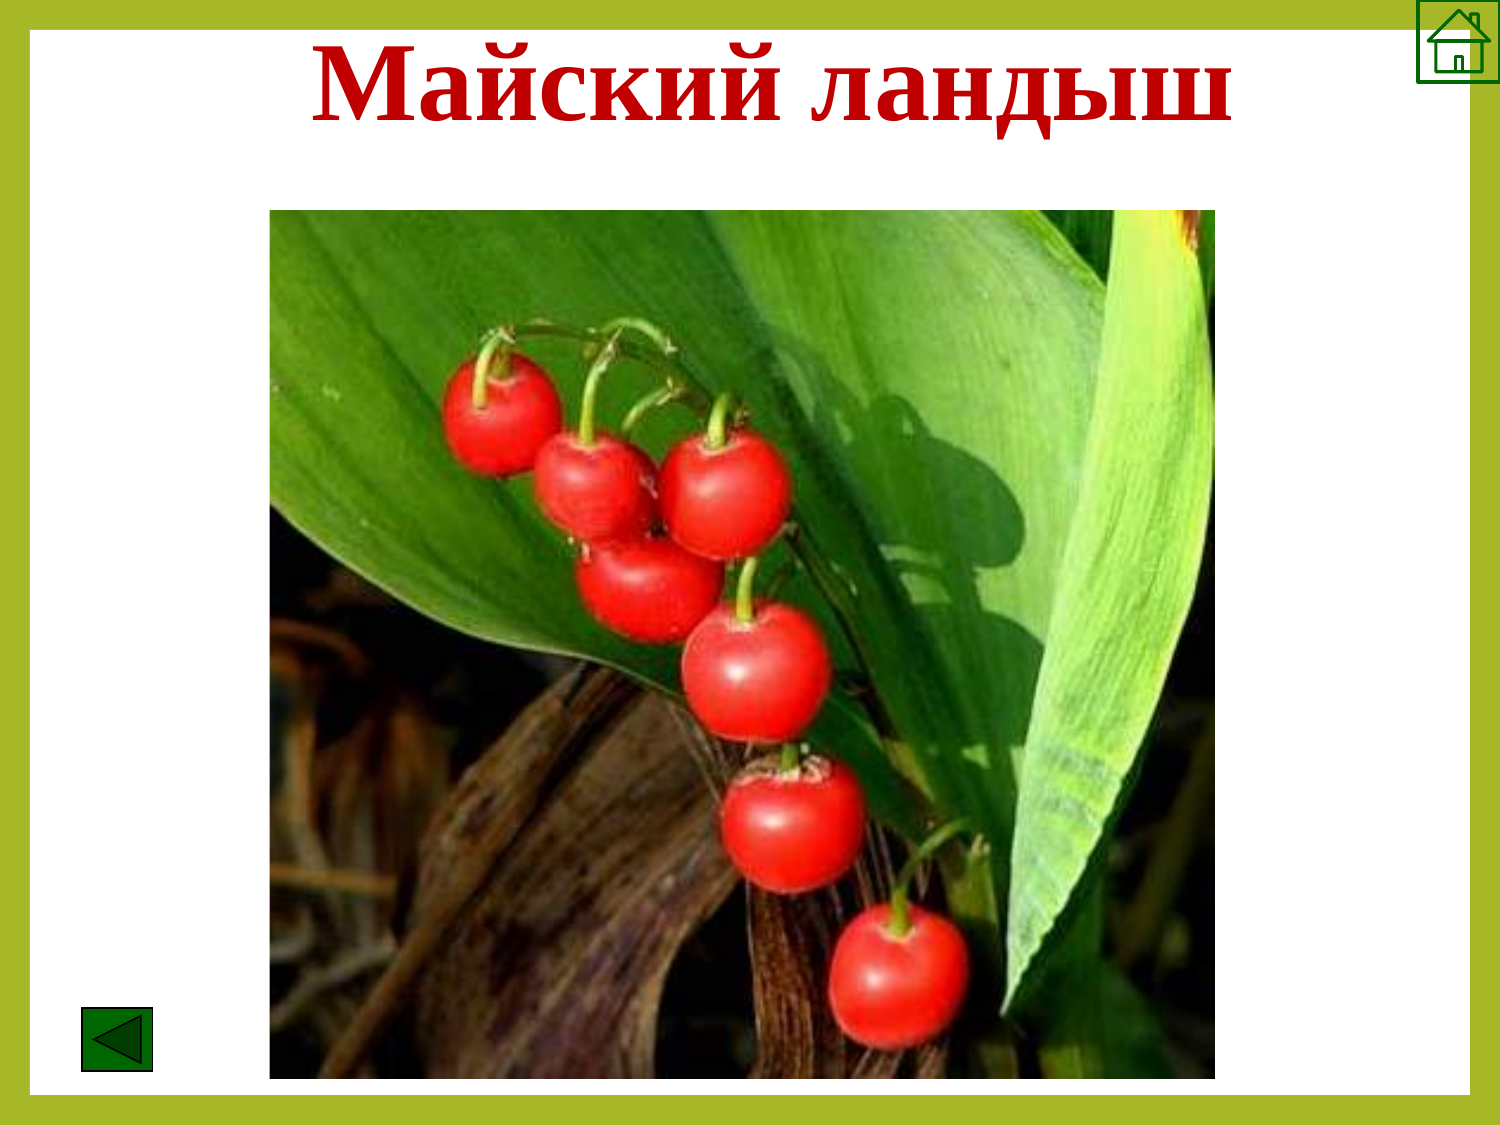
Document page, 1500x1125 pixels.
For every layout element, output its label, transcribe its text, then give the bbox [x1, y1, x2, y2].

text_box Майский ландыш [246, 0, 1301, 150]
text_box [82, 1007, 153, 1072]
picture [269, 210, 1216, 1079]
text_box [1416, 0, 1500, 84]
